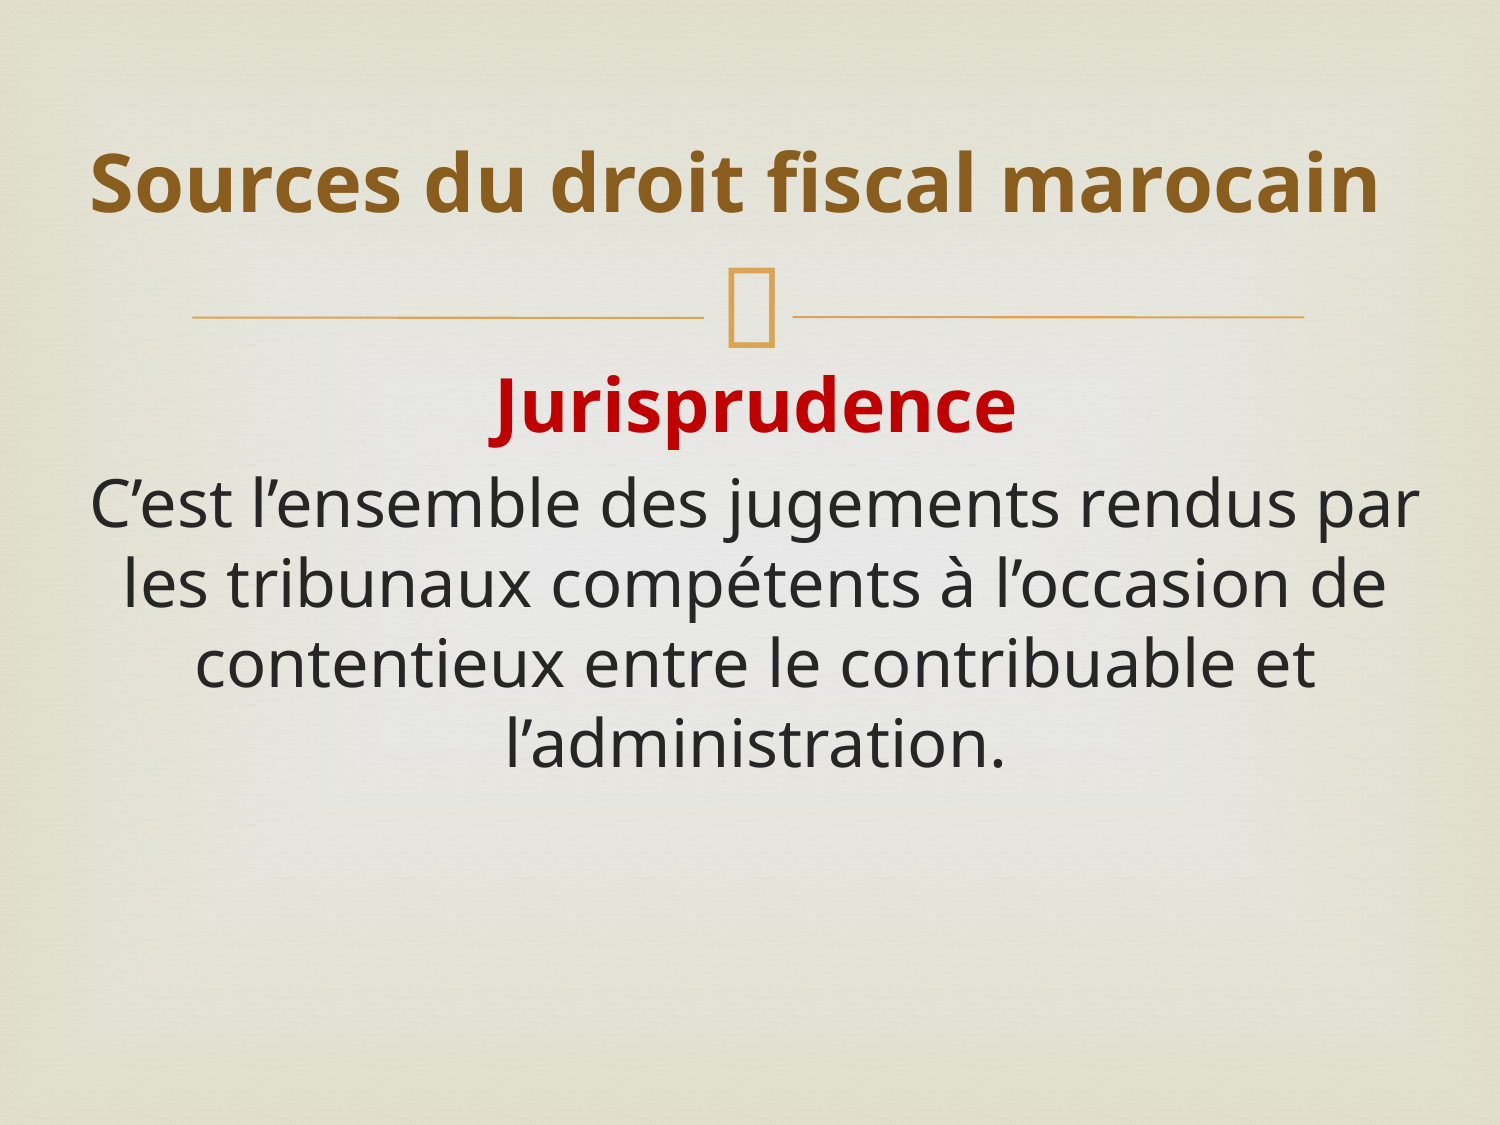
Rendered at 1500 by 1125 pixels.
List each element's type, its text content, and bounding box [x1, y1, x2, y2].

title Sources du droit fiscal marocain [17, 93, 1455, 267]
text_box Jurisprudence C’est l’ensemble des jugements rendus par les tribunaux compétents à l’occasion de contentieux entre le contribuable et l’administration. [53, 349, 1459, 1098]
